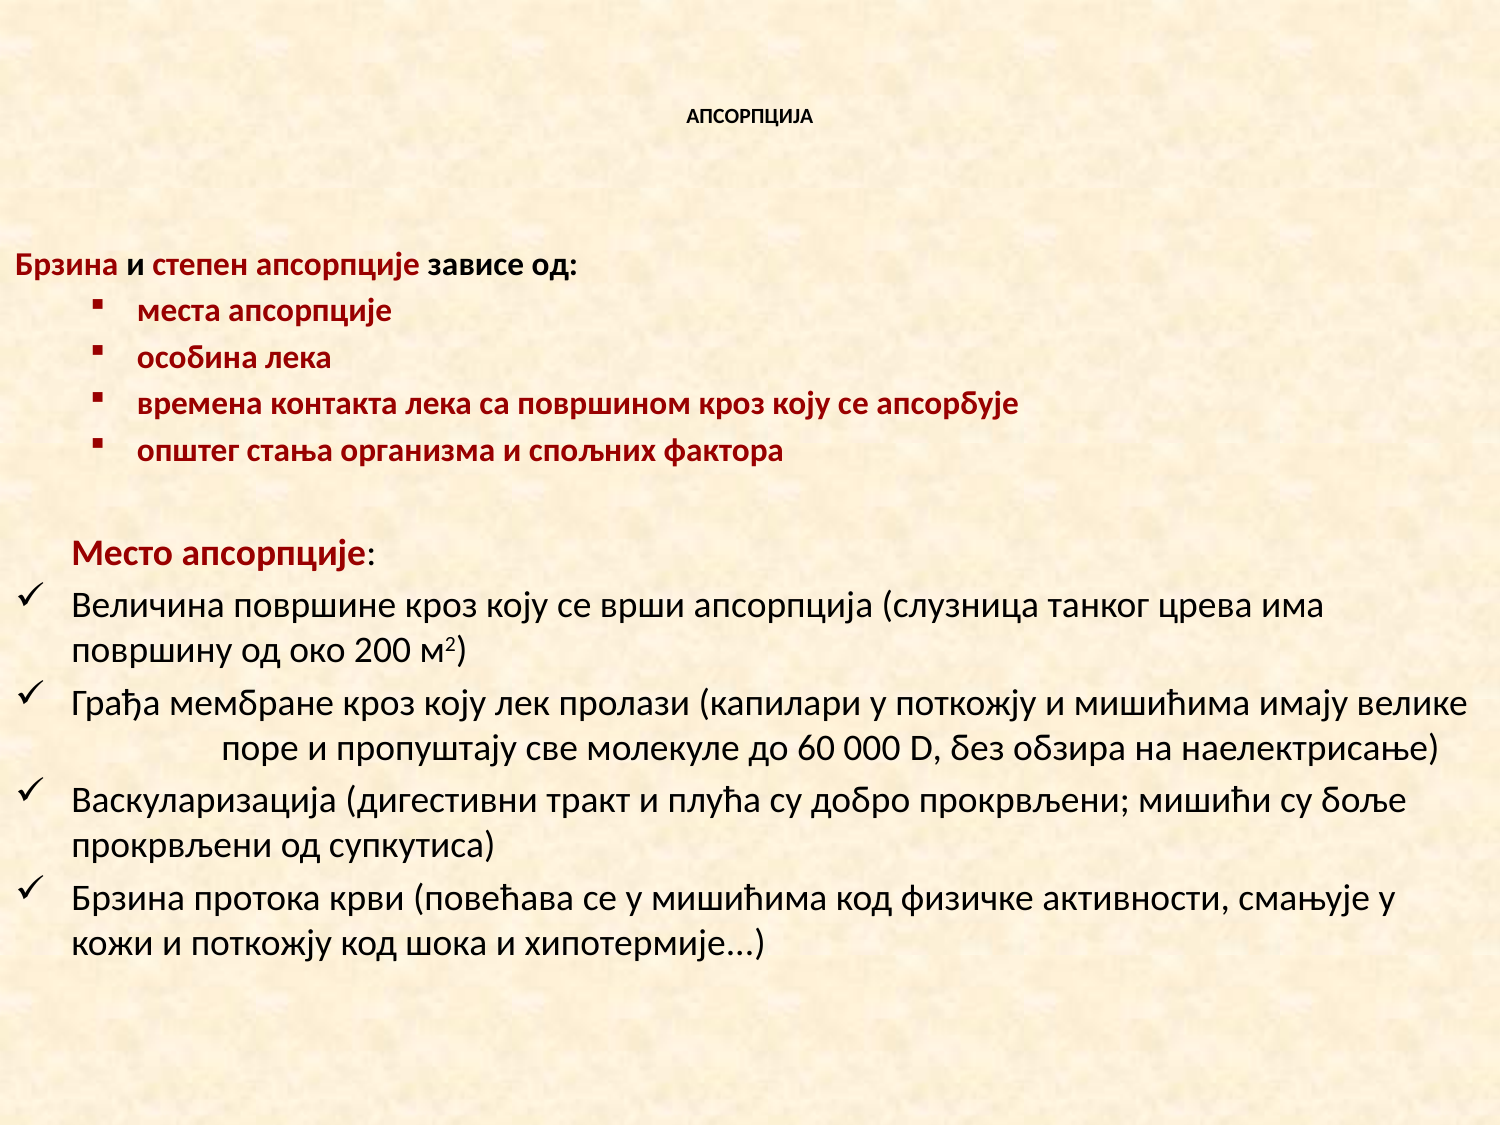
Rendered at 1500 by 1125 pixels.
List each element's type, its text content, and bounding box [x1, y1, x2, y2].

list Брзина и степен апсорпције зависе од: места апсорпције особина лека времена контакта лека са површином кроз коју се апсорбује општег стања организма и спољних фактора Место апсорпције: Величина површине кроз коју се врши апсорпција (слузница танког црева има површину од око 200 м2) Грађа мембране кроз коју лек пролази (капилари у поткожју и мишићима имају велике поре и пропуштају све молекуле до 60 000 D, без обзира на наелектрисање) Васкуларизација (дигестивни тракт и плућа су добро прокрвљени; мишићи су боље прокрвљени од супкутиса) Брзина протока крви (повећава се у мишићима код физичке активности, смањује у кожи и поткожју код шока и хипотермије...) [0, 188, 1500, 1125]
title АПСОРПЦИЈА [0, 0, 1500, 188]
